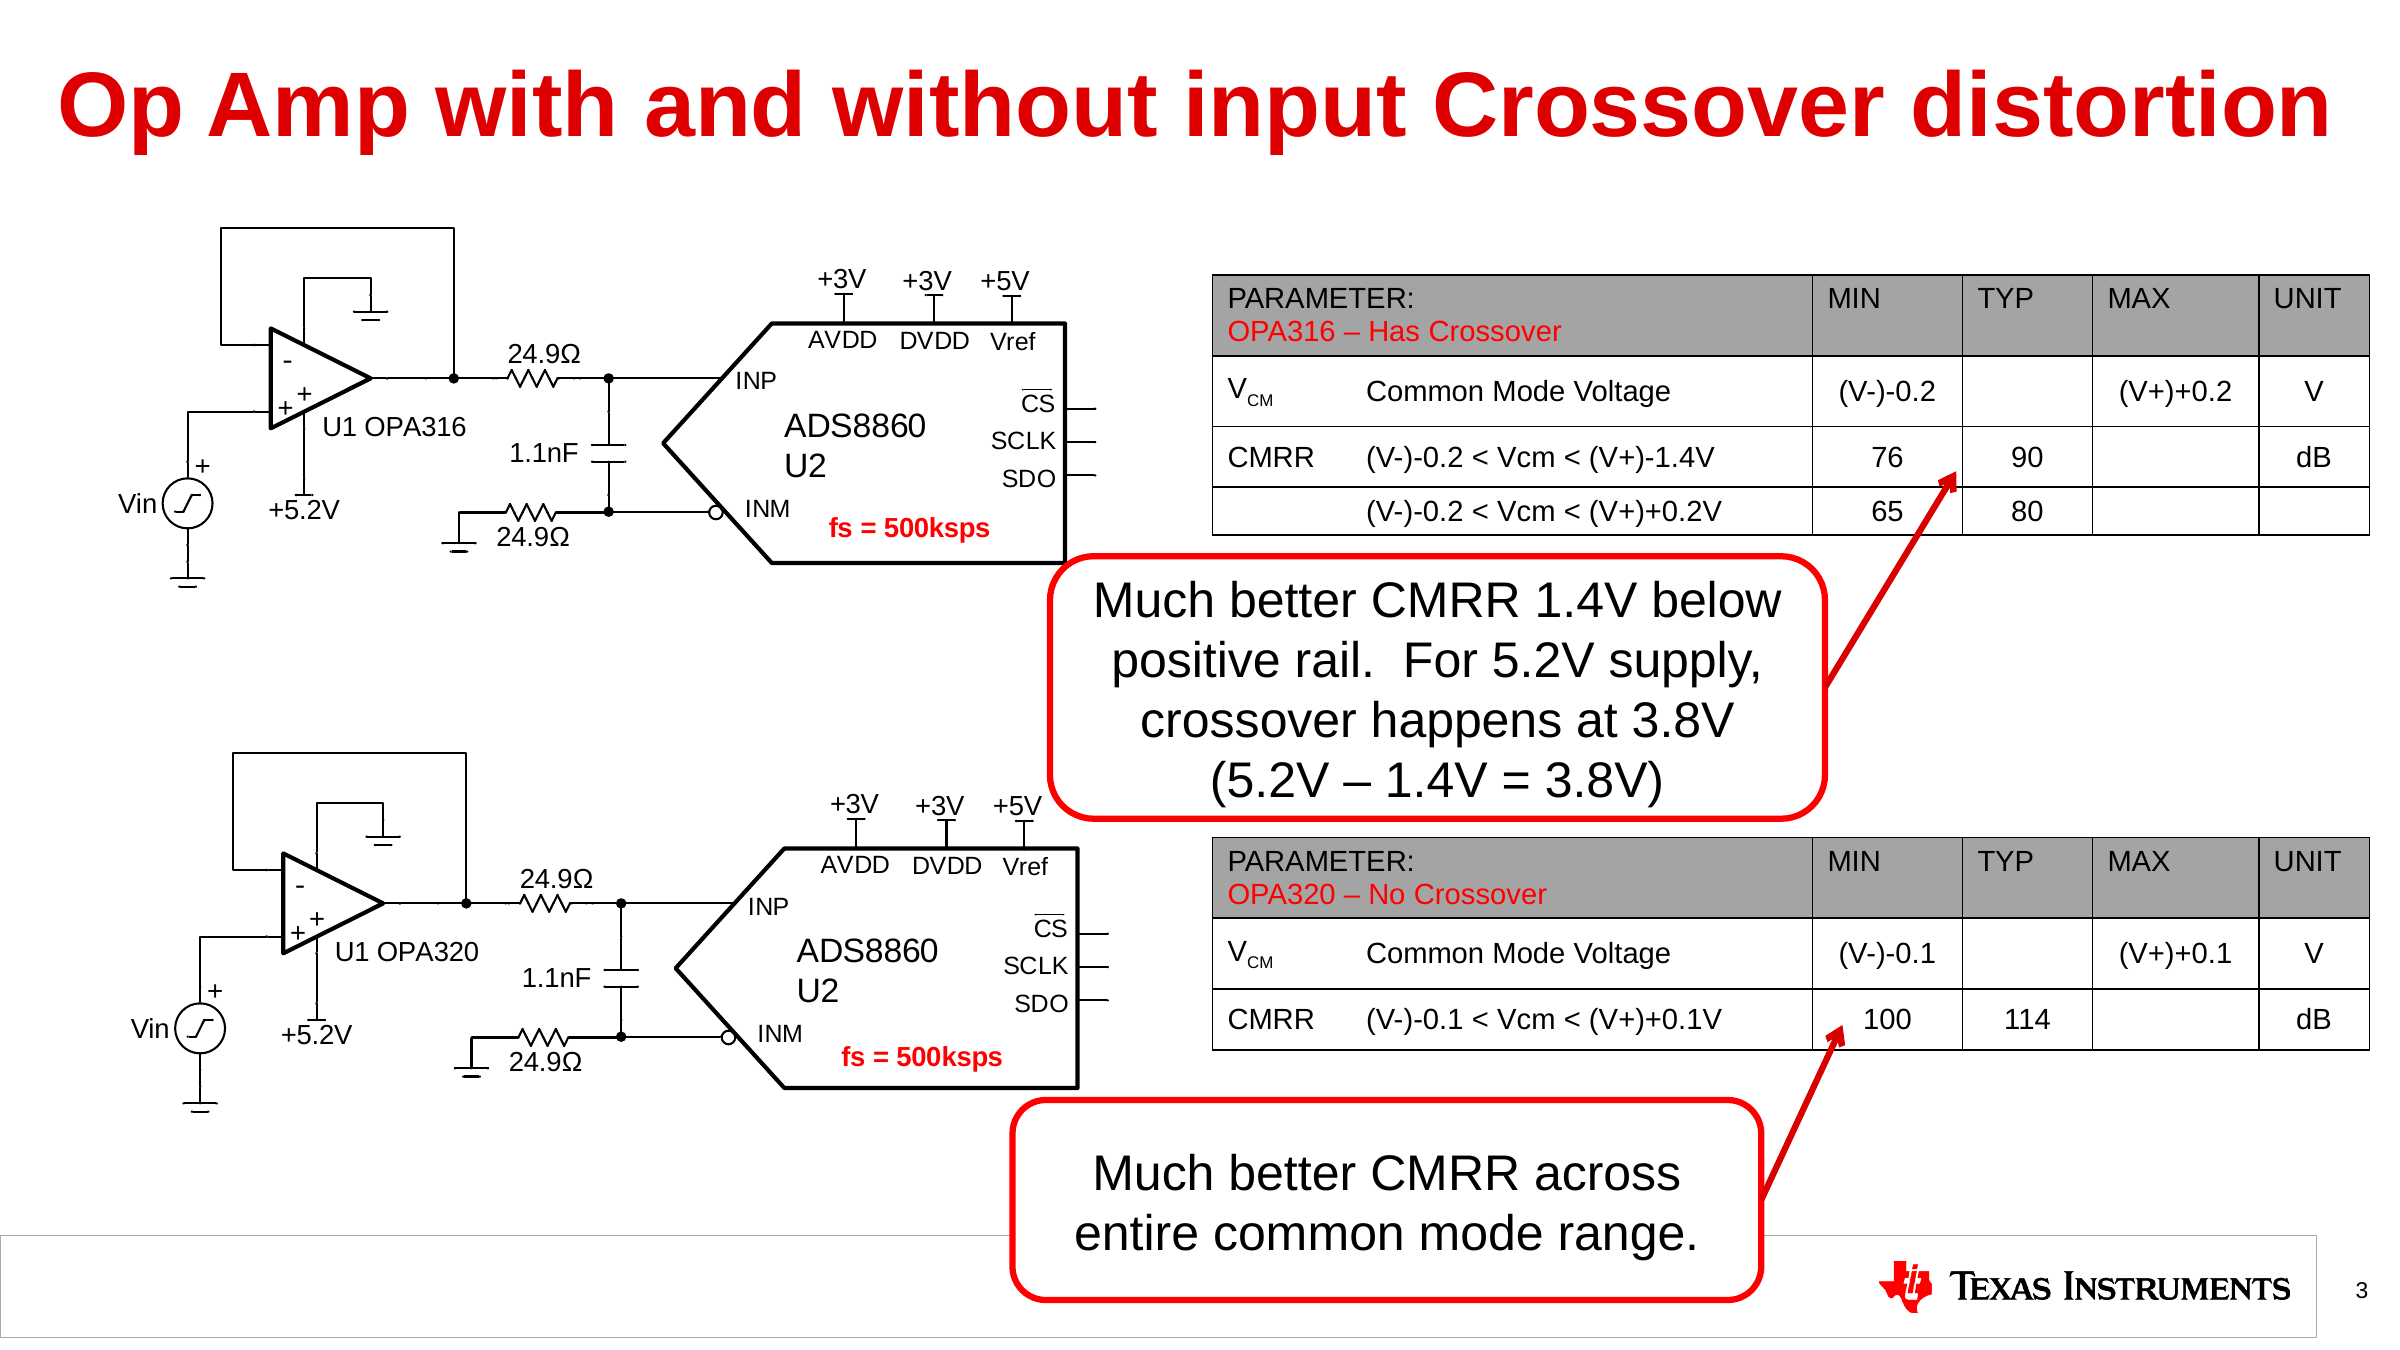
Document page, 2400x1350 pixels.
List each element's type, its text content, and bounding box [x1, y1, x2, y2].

table_header PARAMETER: OPA316 – Has Crossover [1213, 276, 1812, 355]
table_header MIN [1813, 276, 1962, 355]
table_cell Common Mode Voltage [1351, 357, 1812, 426]
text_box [1760, 1024, 1843, 1201]
table_cell [2093, 427, 2258, 486]
picture [1879, 1307, 2290, 1313]
table_cell Common Mode Voltage [1351, 919, 1812, 988]
table_header MAX [2093, 276, 2258, 355]
table_cell [2093, 488, 2258, 534]
title Op Amp with and without input Crossover distortion [37, 27, 2388, 189]
table_header PARAMETER: OPA320 – No Crossover [1213, 838, 1812, 917]
picture [1879, 1261, 2290, 1265]
table_cell 76 [1813, 427, 1962, 486]
table_cell (V-)-0.1 < Vcm < (V+)+0.1V [1351, 990, 1812, 1049]
table_cell dB [2260, 990, 2369, 1049]
table_cell [2260, 488, 2369, 534]
table_cell [1213, 488, 1351, 534]
text_box Much better CMRR 1.4V below positive rail. For 5.2V supply, crossover happens at 3.8V (5.2V – 1.4V = 3.8V) [1047, 554, 1828, 821]
table_cell (V+)+0.2 [2093, 357, 2258, 426]
table_header MAX [2093, 838, 2258, 917]
table_cell V [2260, 357, 2369, 426]
table_header UNIT [2260, 838, 2369, 917]
table_cell V [2260, 919, 2369, 988]
table_cell (V-)-0.1 [1813, 919, 1962, 988]
slide_number 3 [1828, 1265, 2389, 1307]
table_cell 114 [1963, 990, 2092, 1049]
table_cell (V-)-0.2 < Vcm < (V+)-1.4V [1351, 427, 1812, 486]
table_cell [2093, 990, 2258, 1049]
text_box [1824, 470, 1957, 688]
table_header UNIT [2260, 276, 2369, 355]
table_cell 100 [1813, 990, 1962, 1049]
table_cell VCM [1213, 357, 1351, 426]
table_cell [1963, 357, 2092, 426]
table_cell (V-)-0.2 [1813, 357, 1962, 426]
table_cell 90 [1963, 427, 2092, 486]
table_cell dB [2260, 427, 2369, 486]
table_cell CMRR [1213, 990, 1351, 1049]
table_cell VCM [1213, 919, 1351, 988]
table_header TYP [1963, 276, 2092, 355]
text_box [99, 224, 1097, 589]
table_cell 80 [1963, 488, 2092, 534]
text_box Much better CMRR across entire common mode range. [1010, 1097, 1764, 1303]
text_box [112, 749, 1110, 1114]
table_header TYP [1963, 838, 2092, 917]
table_cell (V+)+0.1 [2093, 919, 2258, 988]
table_cell (V-)-0.2 < Vcm < (V+)+0.2V [1351, 488, 1812, 534]
table_cell CMRR [1213, 427, 1351, 486]
table_cell 65 [1813, 488, 1819, 534]
table_cell [1963, 919, 2092, 988]
table_header MIN [1813, 838, 1962, 917]
